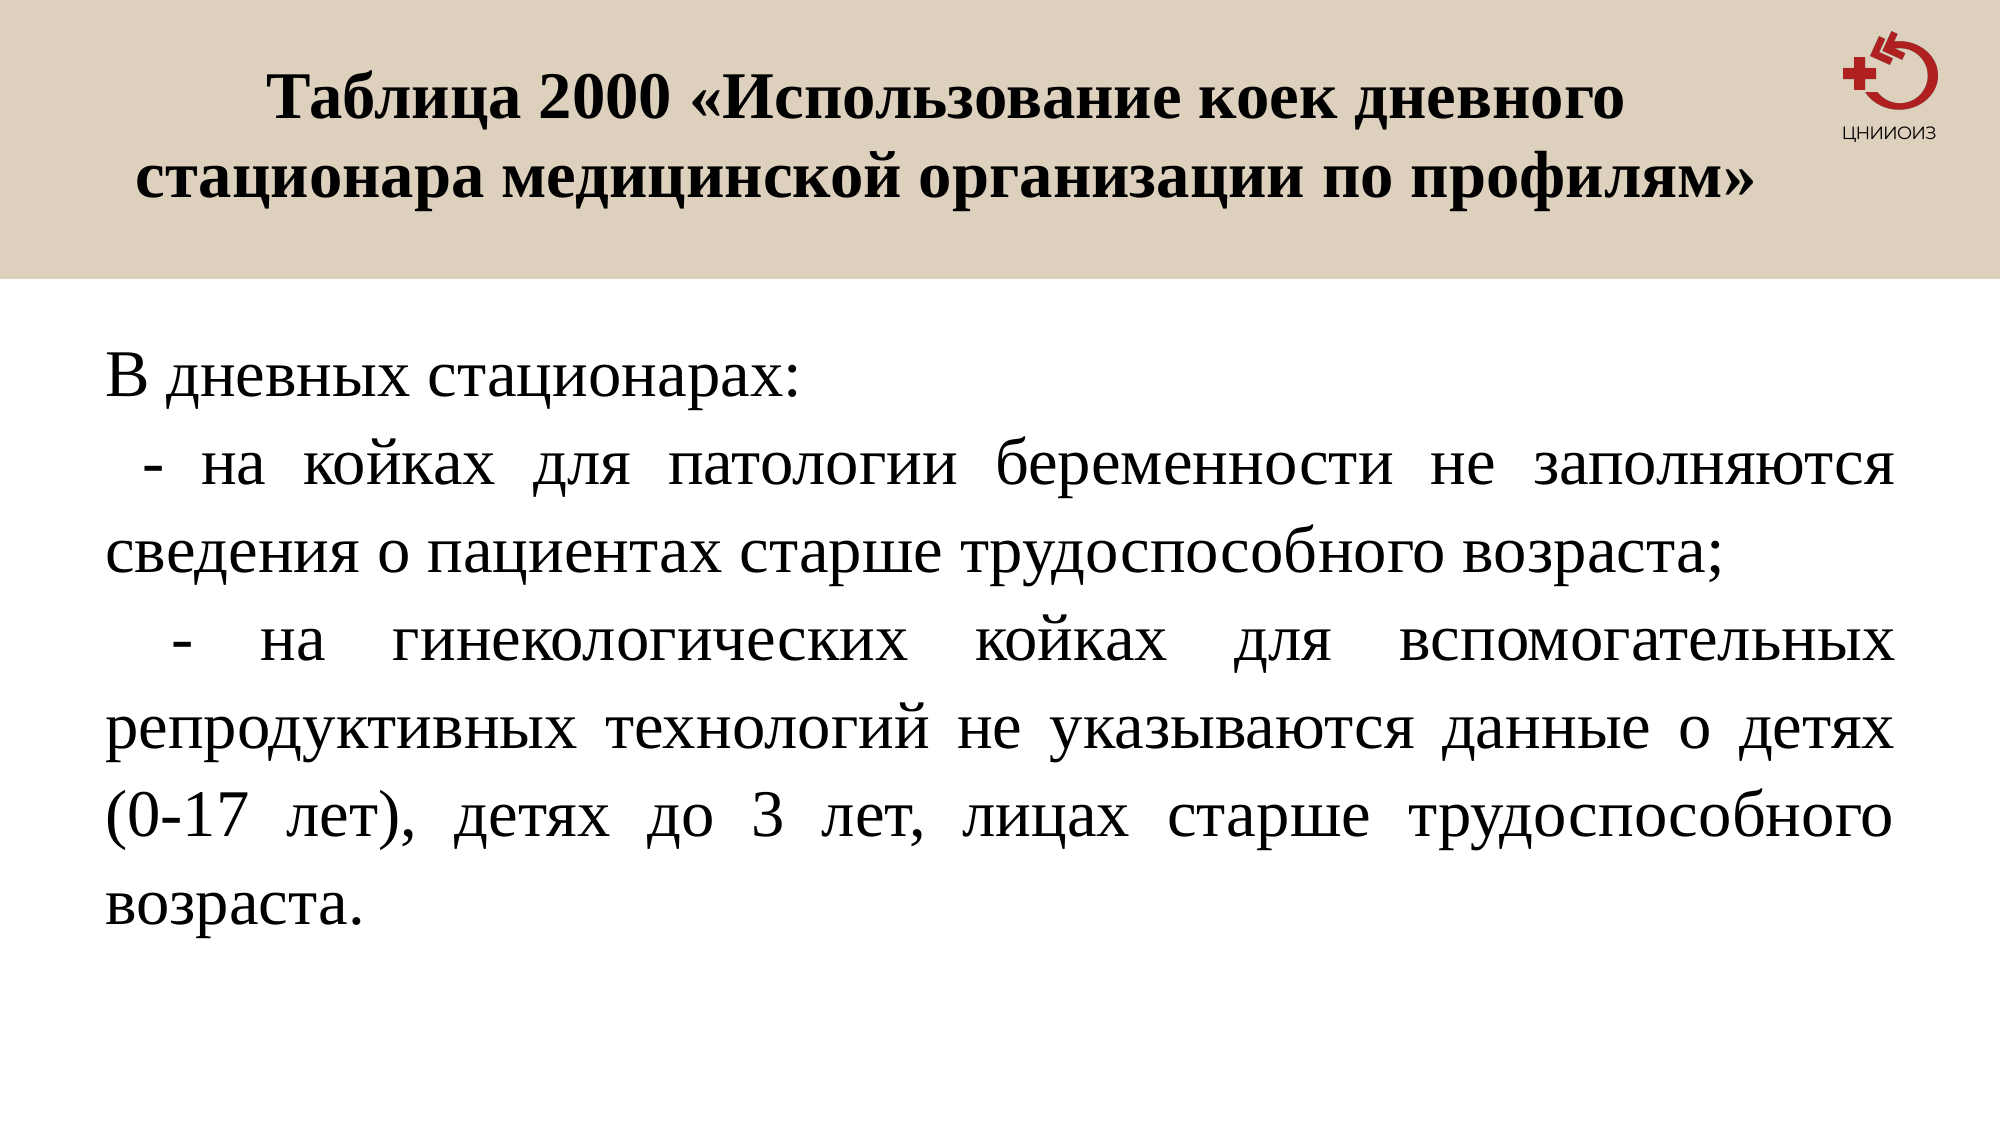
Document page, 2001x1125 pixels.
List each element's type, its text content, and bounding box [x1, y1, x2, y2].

text_box Таблица 2000 «Использование коек дневного стационара медицинской организации по профилям» [113, 37, 1781, 225]
picture [1843, 31, 1938, 142]
text_box [0, 0, 2000, 280]
text_box В дневных стационарах: - на койках для патологии беременности не заполняются сведения о пациентах старше трудоспособного возраста; - на гинекологических койках для вспомогательных репродуктивных технологий не указываются данные о детях (0-17 лет), детях до 3 лет, лицах старше трудоспособного возраста. [90, 314, 1913, 1094]
